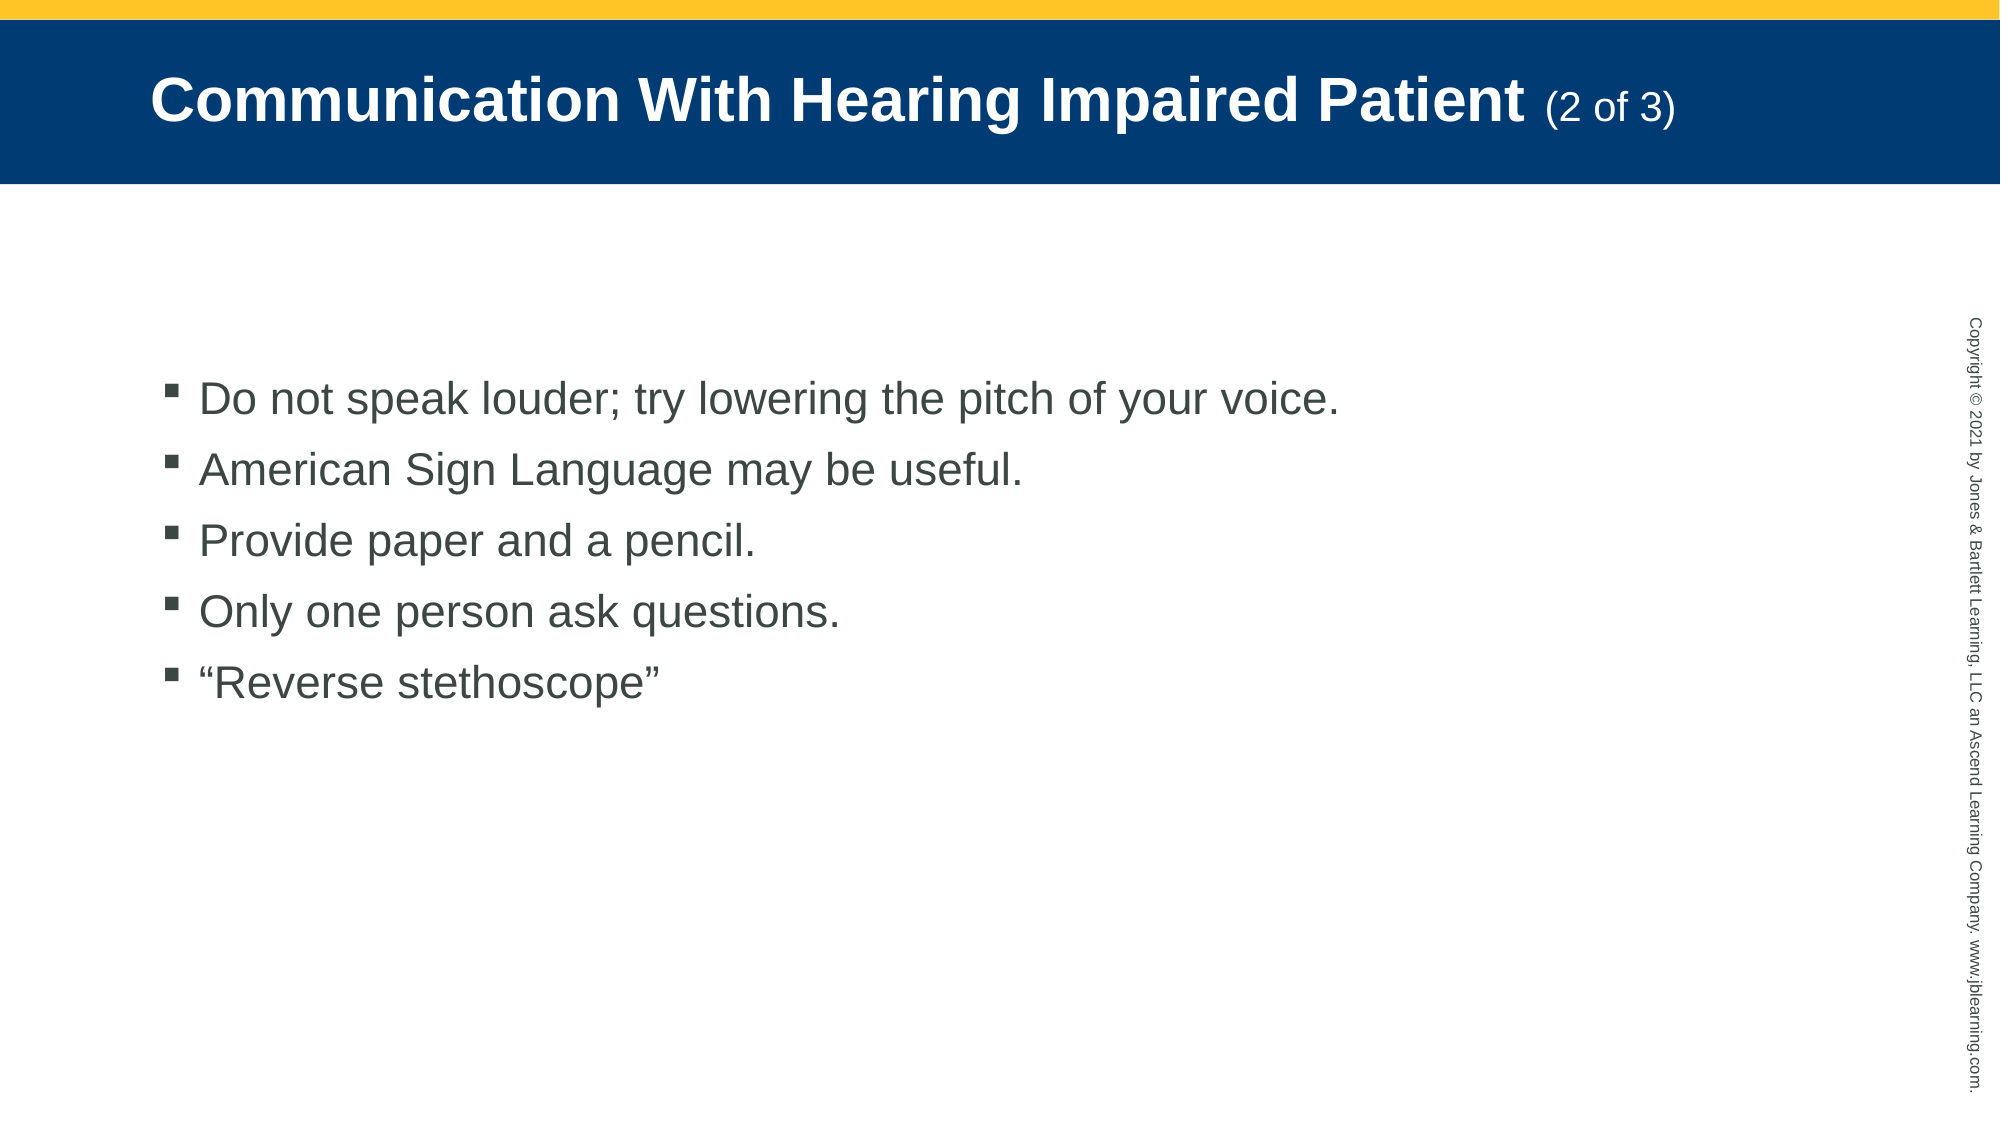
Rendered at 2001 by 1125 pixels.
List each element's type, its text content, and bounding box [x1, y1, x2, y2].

title Communication With Hearing Impaired Patient (2 of 3) [0, 19, 2000, 185]
list Do not speak louder; try lowering the pitch of your voice. American Sign Language may be useful. Provide paper and a pencil. Only one person ask questions. “Reverse stethoscope” [146, 361, 1859, 1016]
